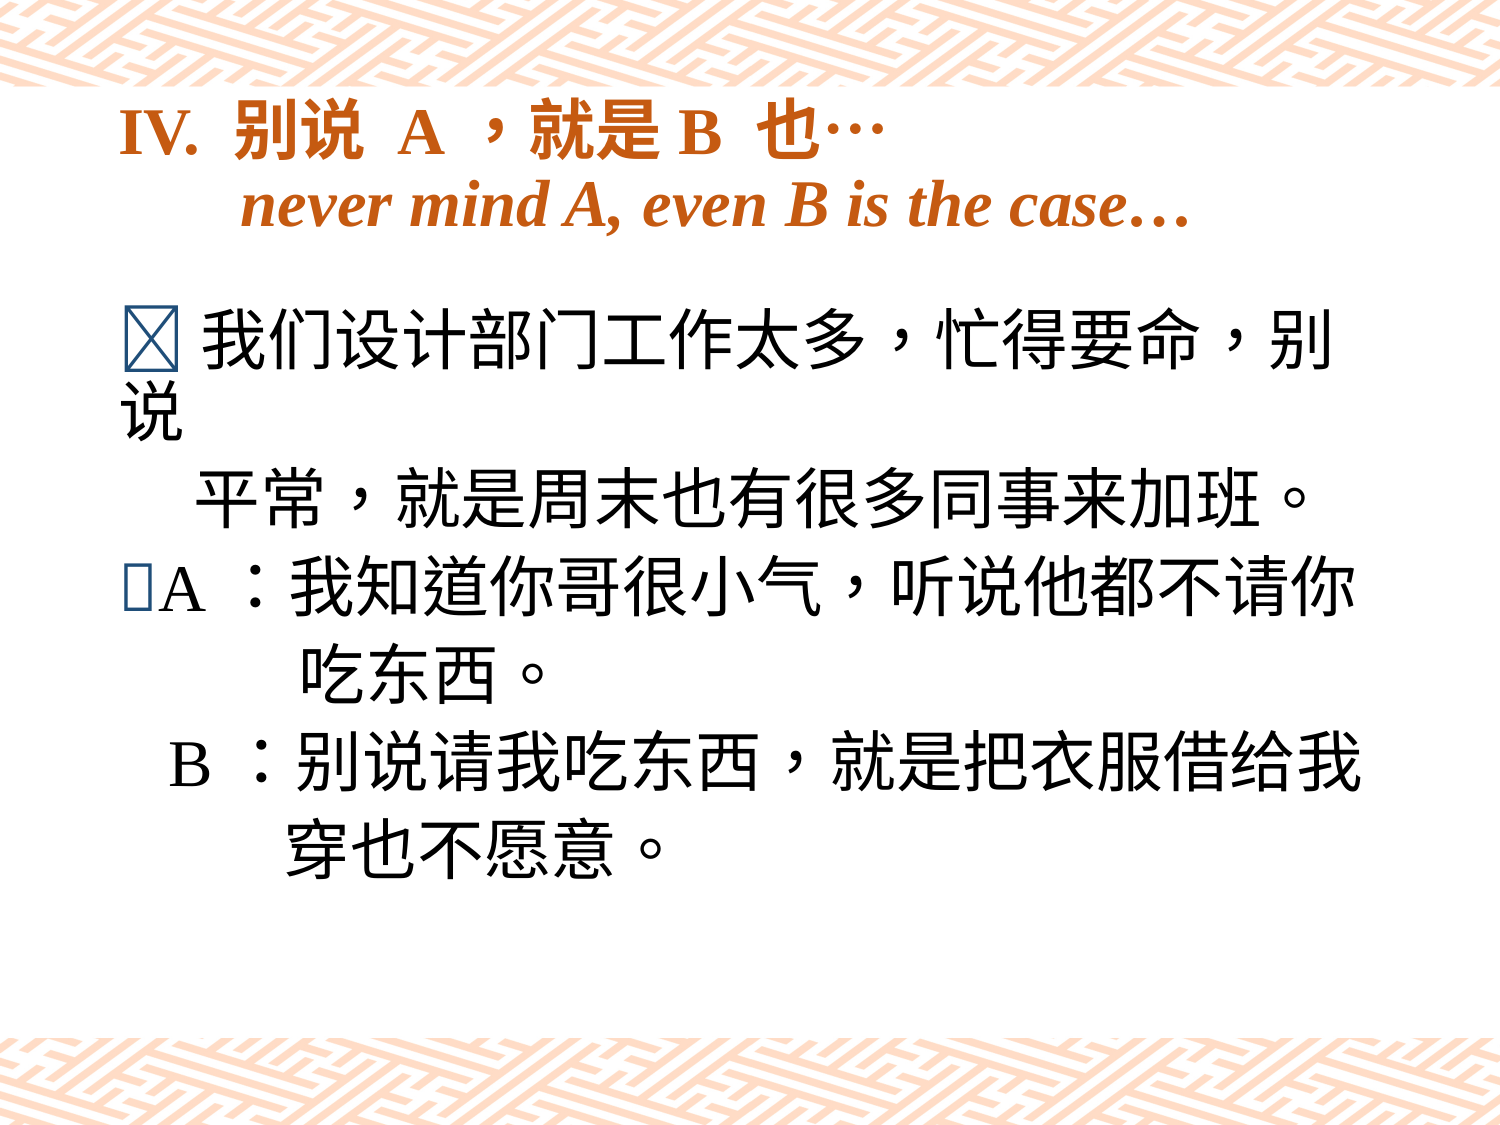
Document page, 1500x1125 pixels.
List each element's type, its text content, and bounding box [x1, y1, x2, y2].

title IV. 别说 A，就是B 也… never mind A, even B is the case… [103, 59, 1397, 278]
picture [0, 0, 1500, 1125]
list 我们设计部门工作太多，忙得要命，别说 平常，就是周末也有很多同事来加班。 A：我知道你哥很小气，听说他都不请你 吃东西。 B：别说请我吃东西，就是把衣服借给我 穿也不愿意。 [103, 299, 1397, 1014]
